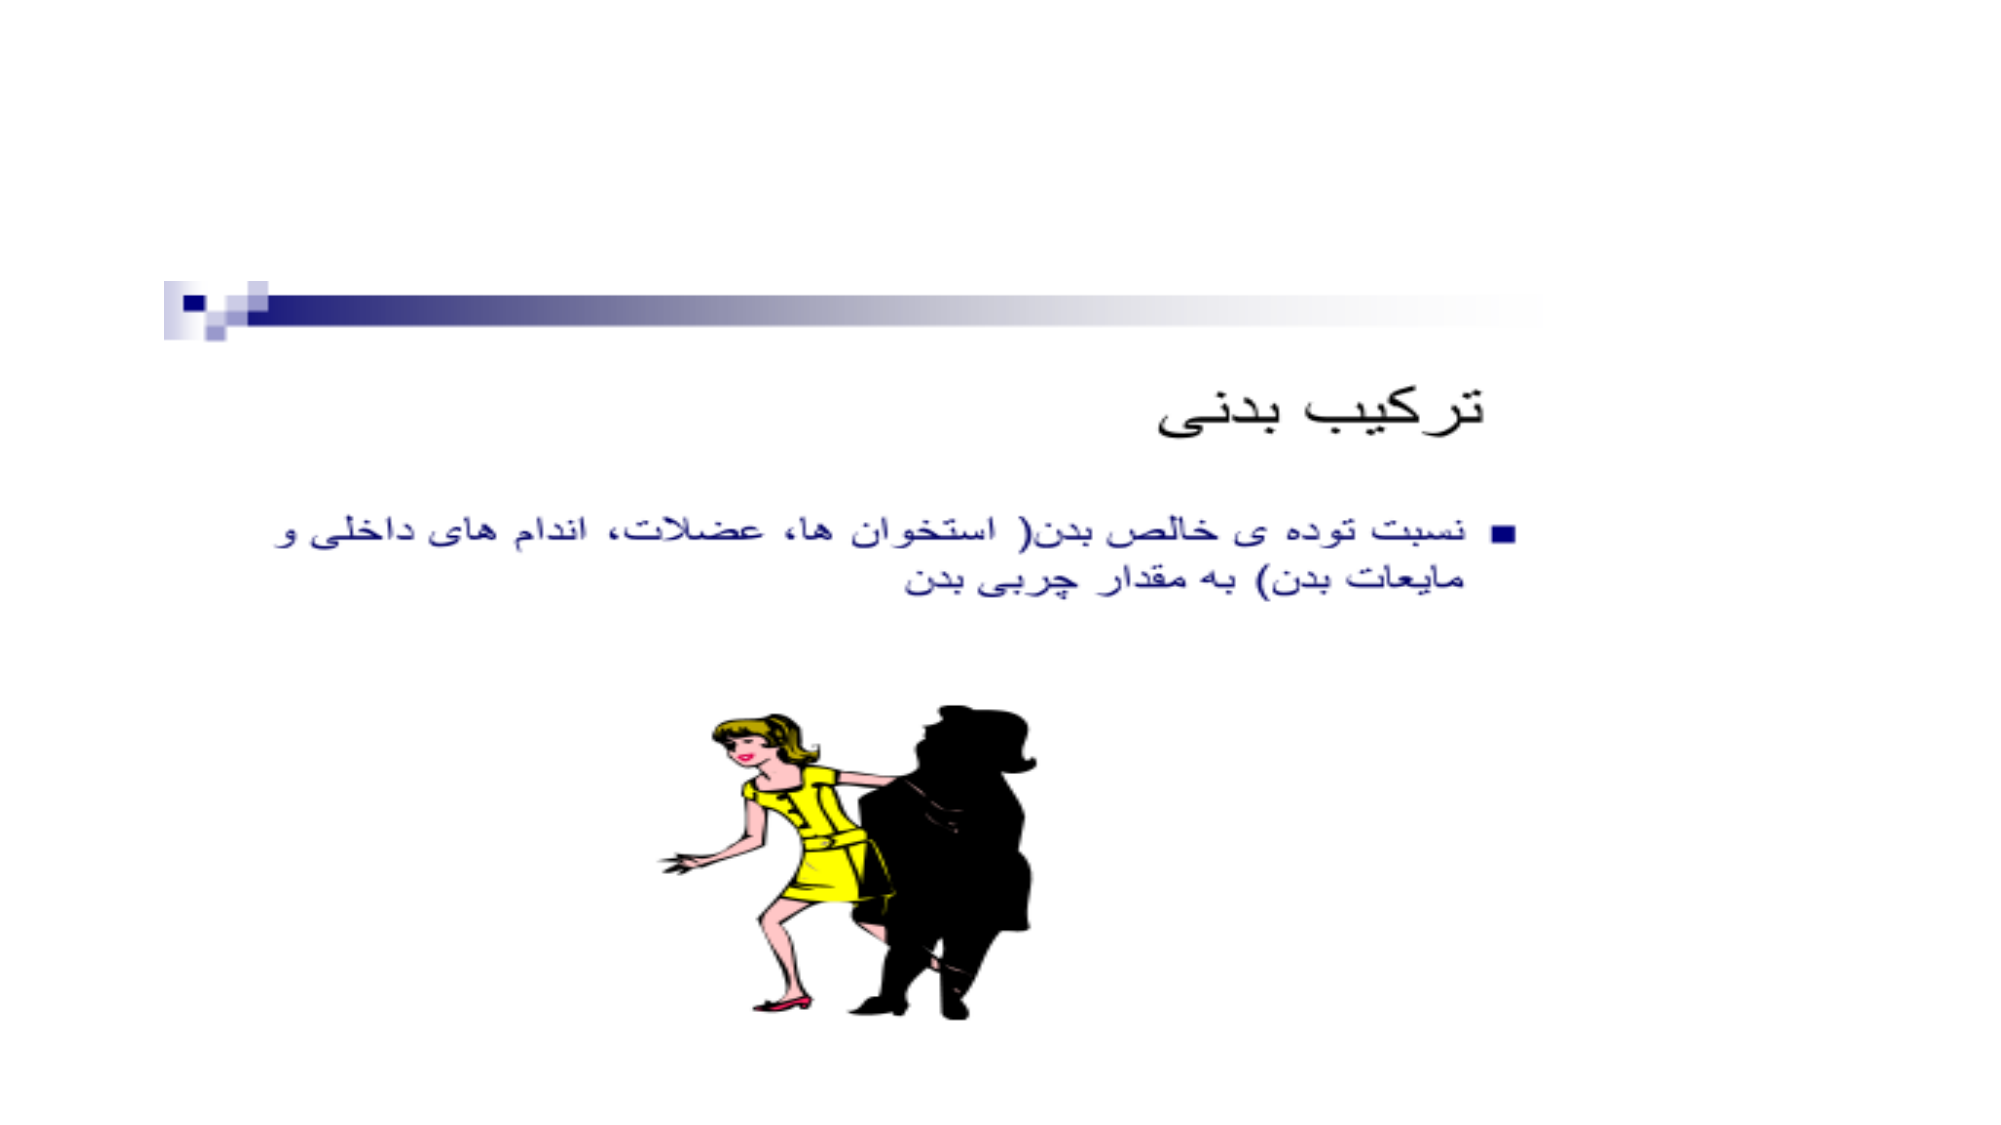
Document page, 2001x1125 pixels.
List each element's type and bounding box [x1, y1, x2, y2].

picture [164, 281, 1566, 1046]
